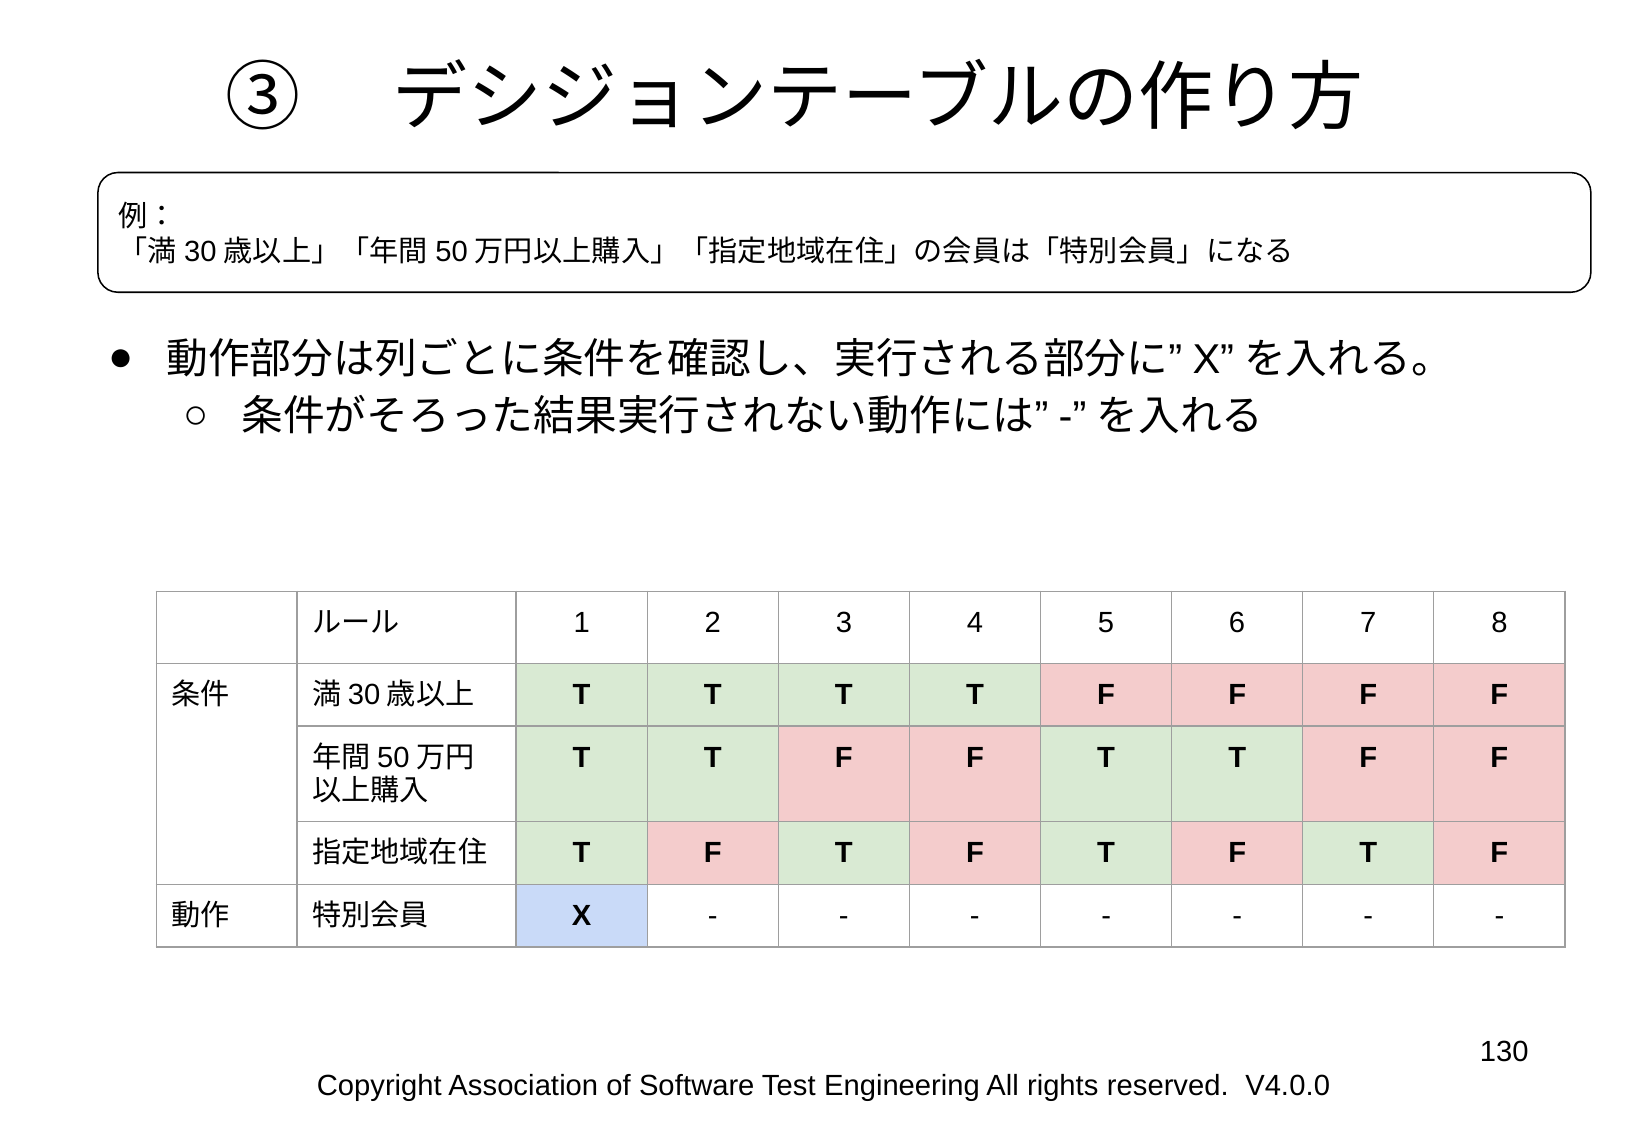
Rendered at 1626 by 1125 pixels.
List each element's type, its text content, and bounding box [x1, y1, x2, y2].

table_cell T [1041, 822, 1171, 884]
table_cell F [1434, 664, 1564, 725]
table_cell T [779, 664, 909, 725]
table_cell - [779, 885, 909, 946]
table_cell 年間50万円以上購入 [298, 727, 515, 821]
table_cell F [779, 727, 909, 821]
table_cell F [1303, 727, 1433, 821]
table_cell F [648, 822, 778, 884]
table_cell T [779, 822, 909, 884]
table_cell T [910, 664, 1040, 725]
table_cell T [1172, 727, 1302, 821]
table_header [157, 592, 296, 663]
table_cell - [1434, 885, 1564, 946]
table_cell F [910, 727, 1040, 821]
table_cell 指定地域在住 [298, 822, 515, 884]
table_header 4 [910, 592, 1040, 663]
text_box 例： 「満30歳以上」「年間50万円以上購入」「指定地域在住」の会員は「特別会員」になる [97, 172, 1591, 293]
table_cell F [1172, 664, 1302, 725]
table_header 1 [517, 592, 647, 663]
list 動作部分は列ごとに条件を確認し、実行される部分に”X”を入れる。 条件がそろった結果実行されない動作には”-”を入れる [76, 316, 1613, 566]
table_cell 特別会員 [298, 885, 515, 946]
table_cell 条件 [157, 664, 296, 884]
table_header 6 [1172, 592, 1302, 663]
table_cell T [648, 664, 778, 725]
table_cell T [517, 664, 647, 725]
table_cell - [910, 885, 1040, 946]
table_cell F [910, 822, 1040, 884]
footer Copyright Association of Software Test Engineering All rights reserved. V4.0.0 [233, 1058, 1415, 1103]
slide_number ‹#› [1164, 1024, 1544, 1103]
table_header 8 [1434, 592, 1564, 663]
table_cell - [648, 885, 778, 946]
table_cell T [1303, 822, 1433, 884]
table_cell T [517, 822, 647, 884]
table_cell - [1041, 885, 1171, 946]
table_cell F [1172, 822, 1302, 884]
table_cell F [1434, 822, 1564, 884]
table_cell F [1041, 664, 1171, 725]
table_header 7 [1303, 592, 1433, 663]
table_header 5 [1041, 592, 1171, 663]
table_cell X [517, 885, 647, 946]
table_cell 動作 [157, 885, 296, 946]
table_cell T [648, 727, 778, 821]
table_header ルール [298, 592, 515, 663]
table_cell F [1303, 664, 1433, 725]
table_cell T [1041, 727, 1171, 821]
title ③ デシジョンテーブルの作り方 [103, 0, 1485, 178]
table_cell - [1303, 885, 1433, 946]
table_header 2 [648, 592, 778, 663]
table_cell F [1434, 727, 1564, 821]
table_header 3 [779, 592, 909, 663]
table_cell T [517, 727, 647, 821]
table_cell - [1172, 885, 1302, 946]
table_cell 満30歳以上 [298, 664, 515, 725]
